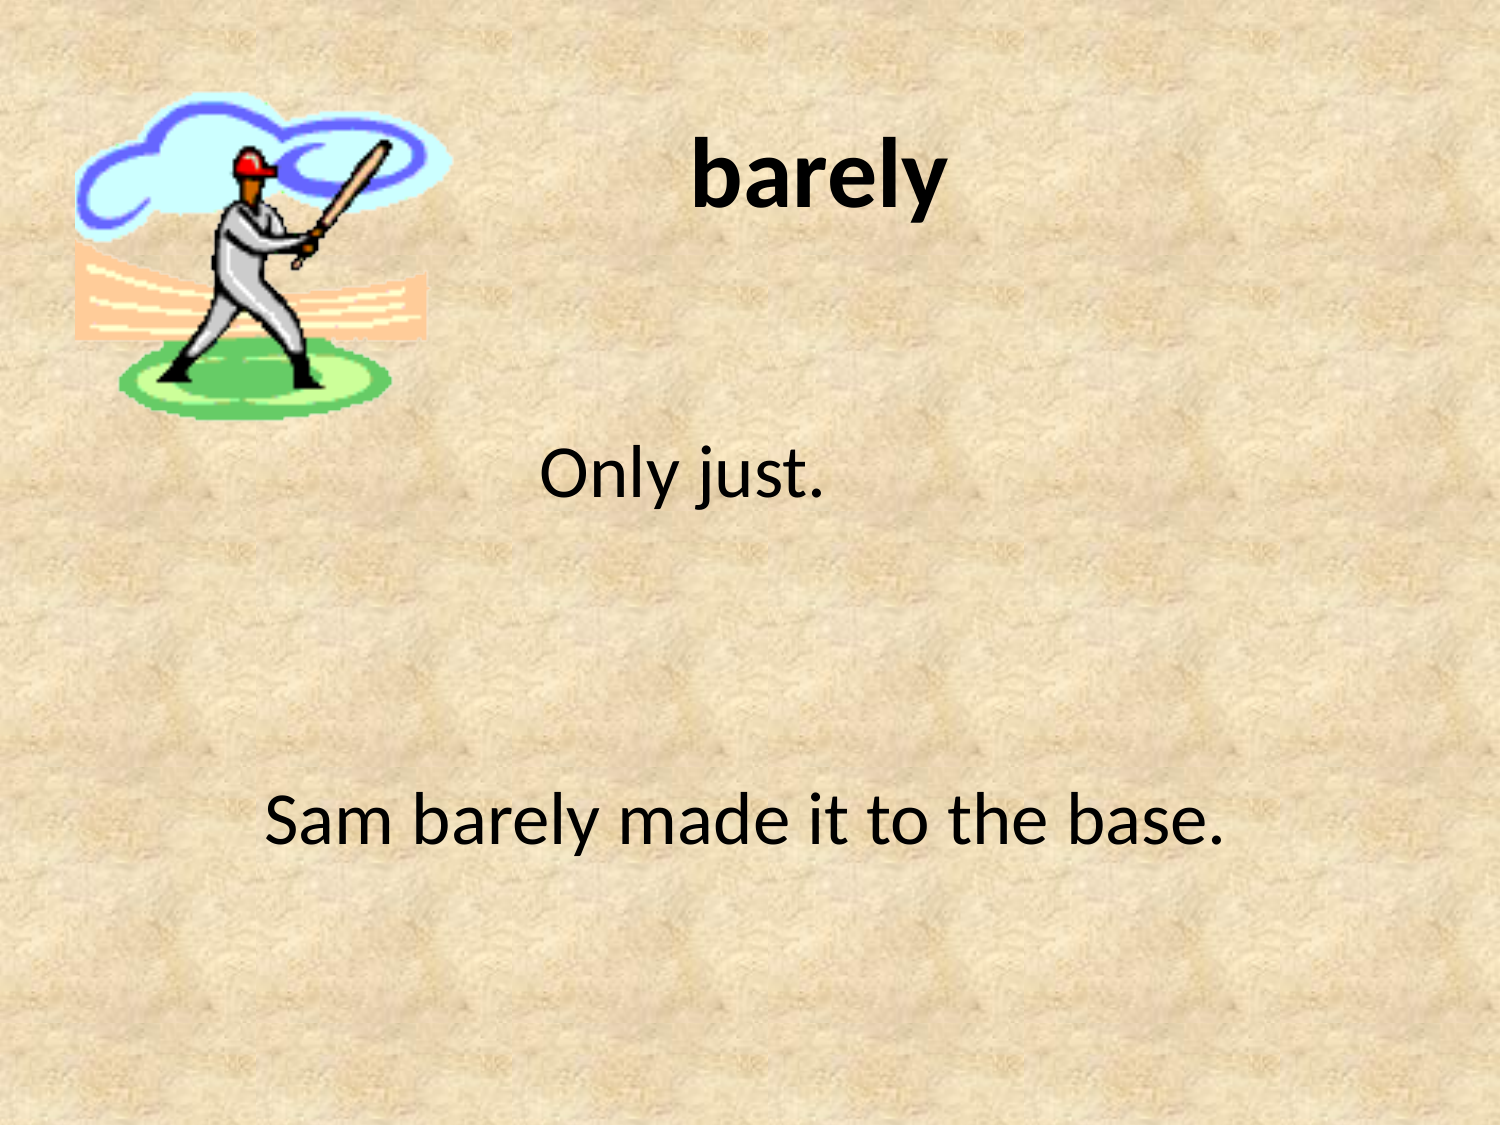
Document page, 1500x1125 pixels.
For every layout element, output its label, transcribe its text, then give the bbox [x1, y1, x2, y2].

text_box Sam barely made it to the base. [249, 762, 1300, 868]
text_box barely [674, 99, 1425, 235]
text_box Only just. [525, 324, 1475, 520]
picture [0, 0, 1500, 1125]
